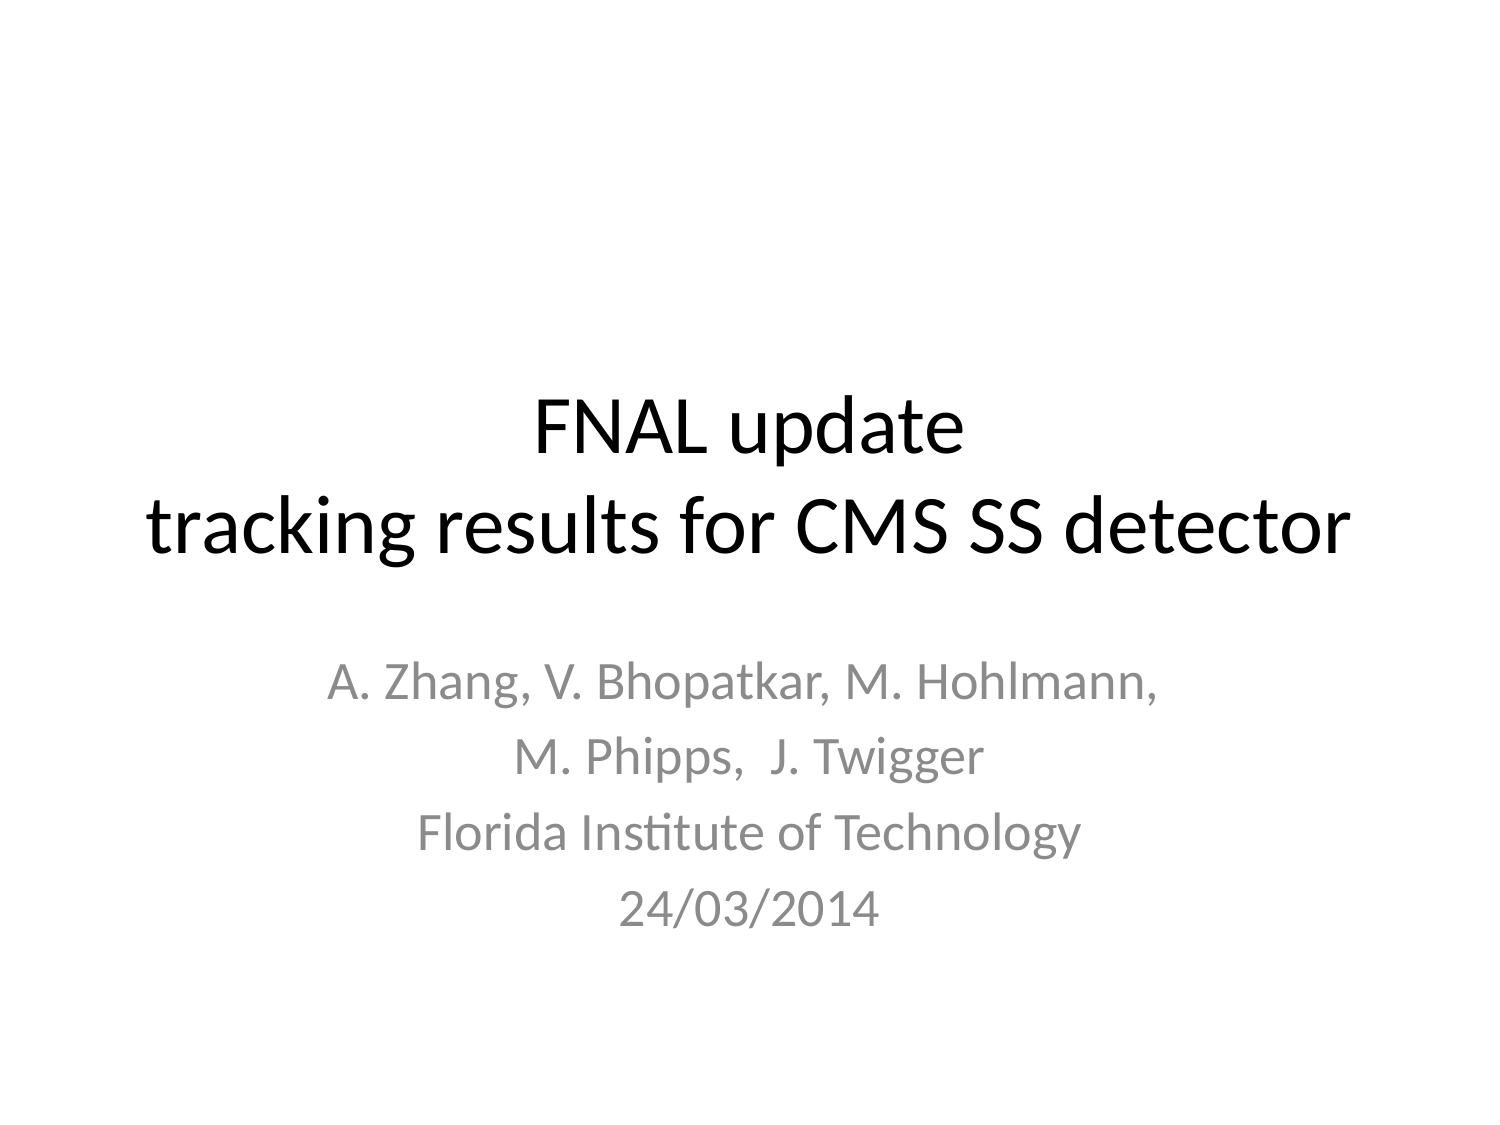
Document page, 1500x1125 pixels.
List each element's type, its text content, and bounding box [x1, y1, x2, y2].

subtitle A. Zhang, V. Bhopatkar, M. Hohlmann, M. Phipps, J. Twigger Florida Institute of Technology 24/03/2014 [225, 637, 1275, 925]
title FNAL update tracking results for CMS SS detector [112, 349, 1388, 591]
